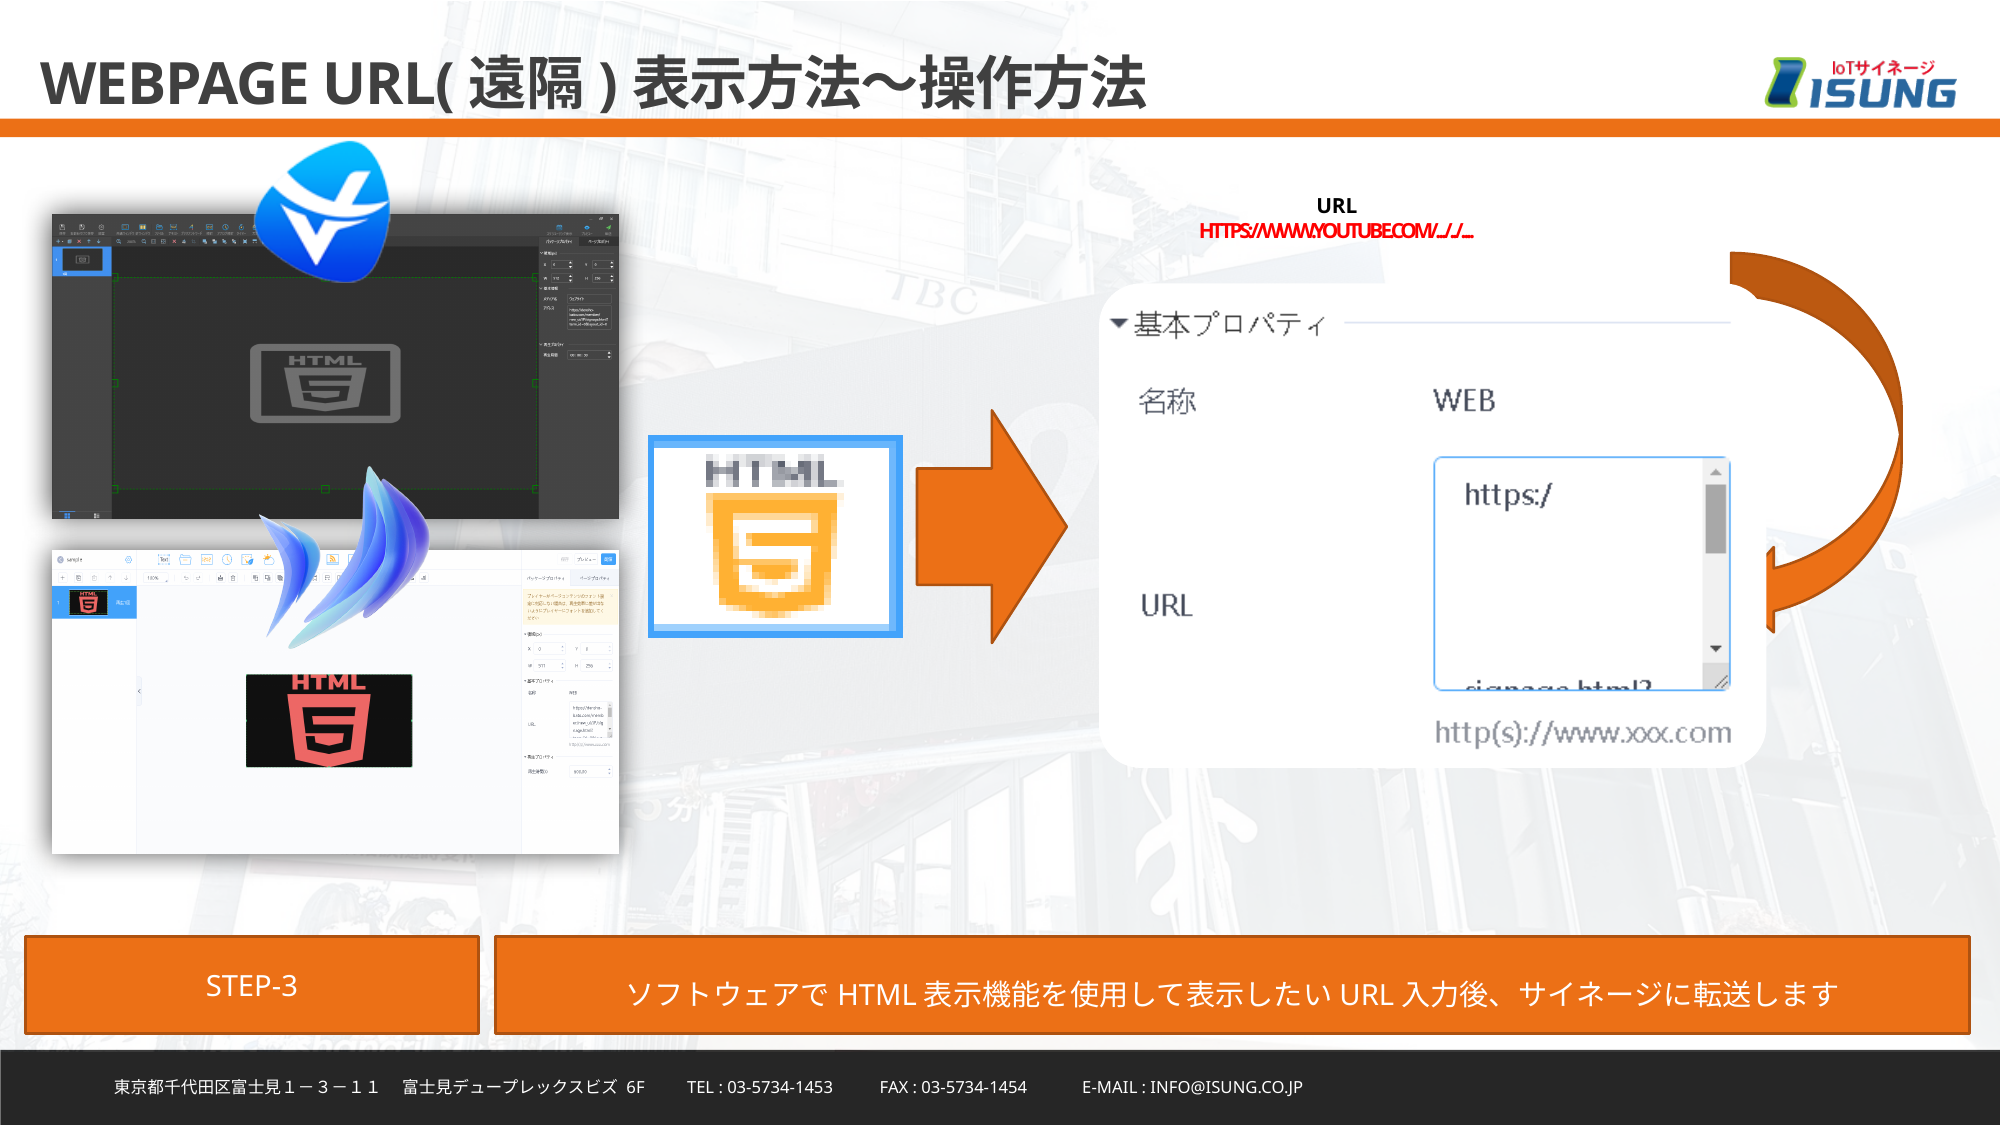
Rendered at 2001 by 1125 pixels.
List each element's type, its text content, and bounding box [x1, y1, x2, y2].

picture [0, 0, 2000, 1053]
text_box 東京都千代田区富士見１－３－１１ 富士見デュープレックスビズ 6F TEL : 03-5734-1453 FAX : 03-5734-1454 E-Mail : info@isung.co.jp [25, 1067, 1320, 1110]
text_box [51, 466, 620, 855]
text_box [51, 117, 620, 465]
